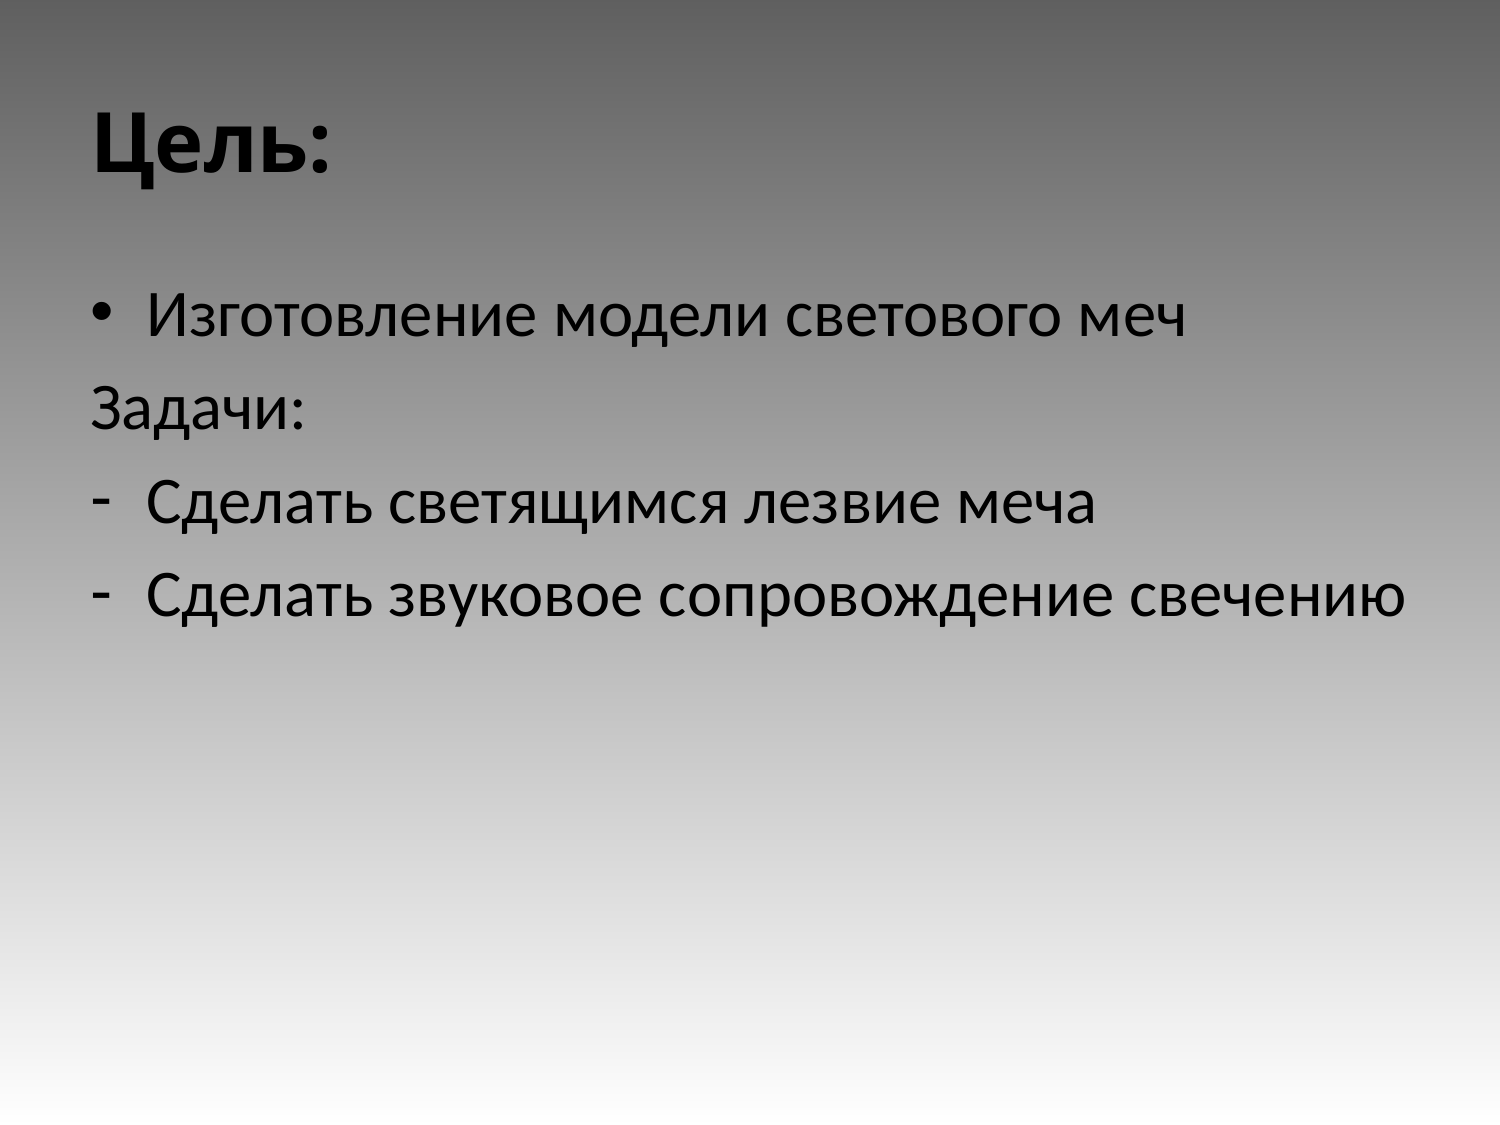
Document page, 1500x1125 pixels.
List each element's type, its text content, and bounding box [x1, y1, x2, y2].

list Изготовление модели светового меч Задачи: Сделать светящимся лезвие меча Сделать звуковое сопровождение свечению [75, 262, 1425, 1005]
title Цель: [75, 45, 1425, 233]
